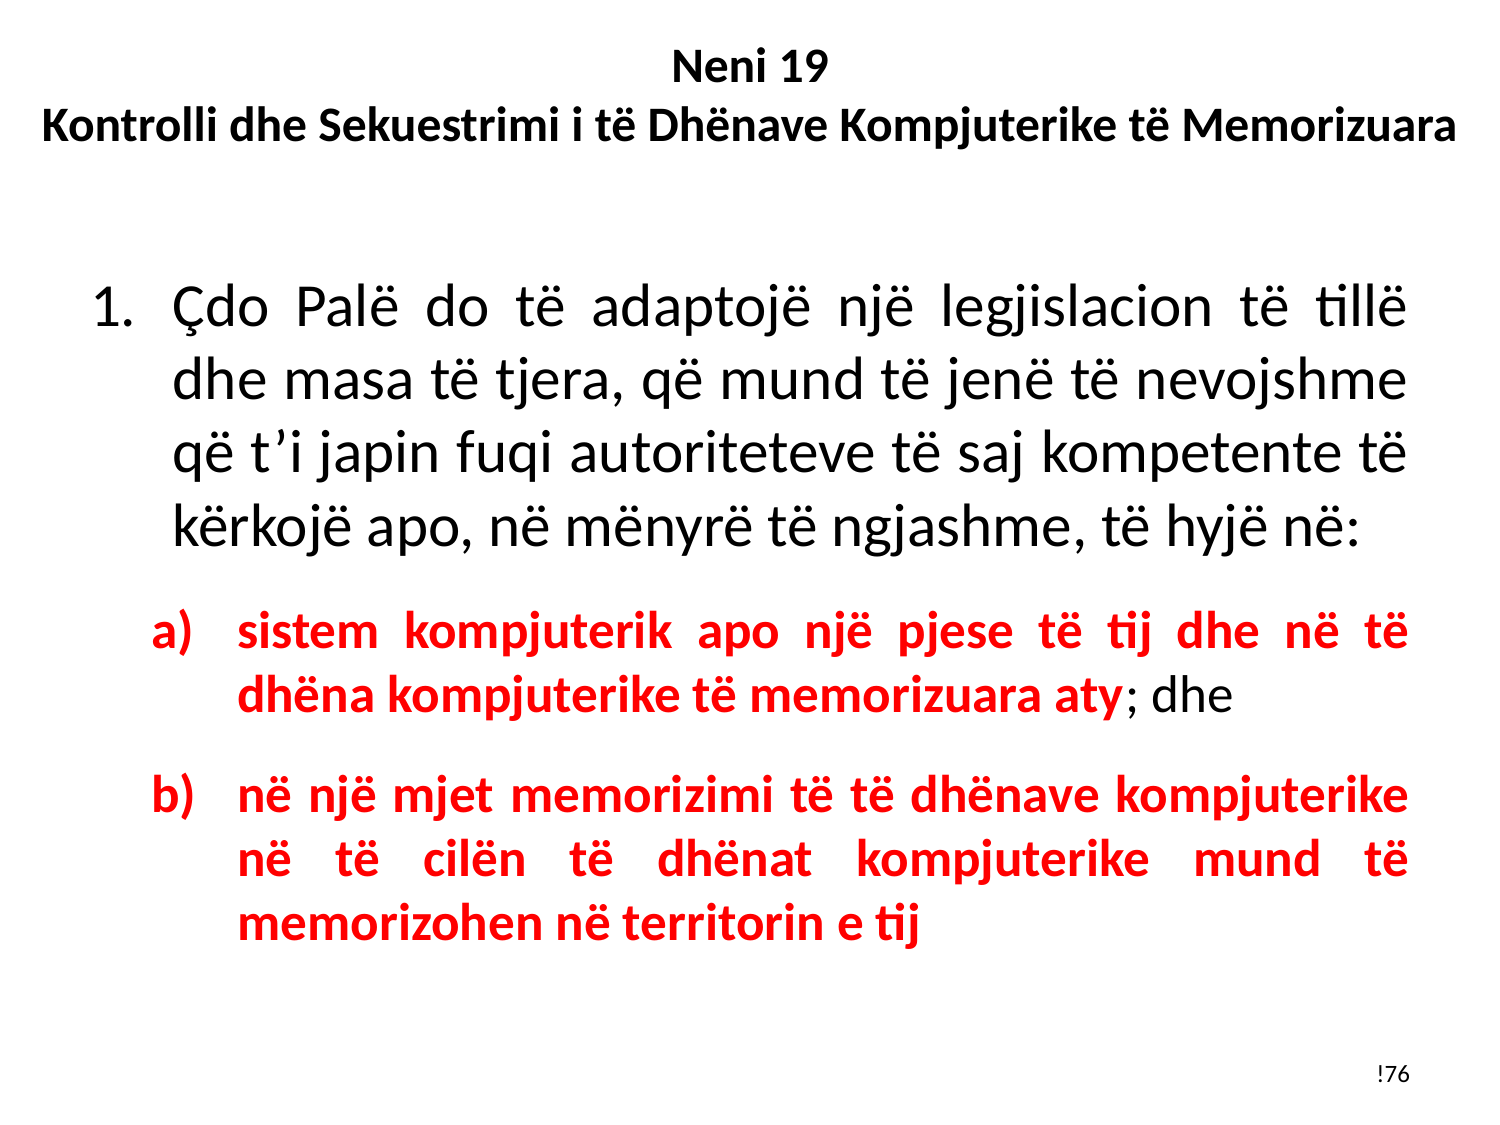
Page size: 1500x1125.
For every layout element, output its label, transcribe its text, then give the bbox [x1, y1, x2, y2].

list Çdo Palë do të adaptojë një legjislacion të tillë dhe masa të tjera, që mund të jenë të nevojshme që t’i japin fuqi autoriteteve të saj kompetente të kërkojë apo, në mënyrë të ngjashme, të hyjë në: sistem kompjuterik apo një pjese të tij dhe në të dhëna kompjuterike të memorizuara aty; dhe në një mjet memorizimi të të dhënave kompjuterike në të cilën të dhënat kompjuterike mund të memorizohen në territorin e tij [74, 257, 1426, 1019]
title Neni 19 Kontrolli dhe Sekuestrimi i të Dhënave Kompjuterike të Memorizuara [0, 0, 1500, 185]
slide_number !76 [1074, 1042, 1425, 1103]
